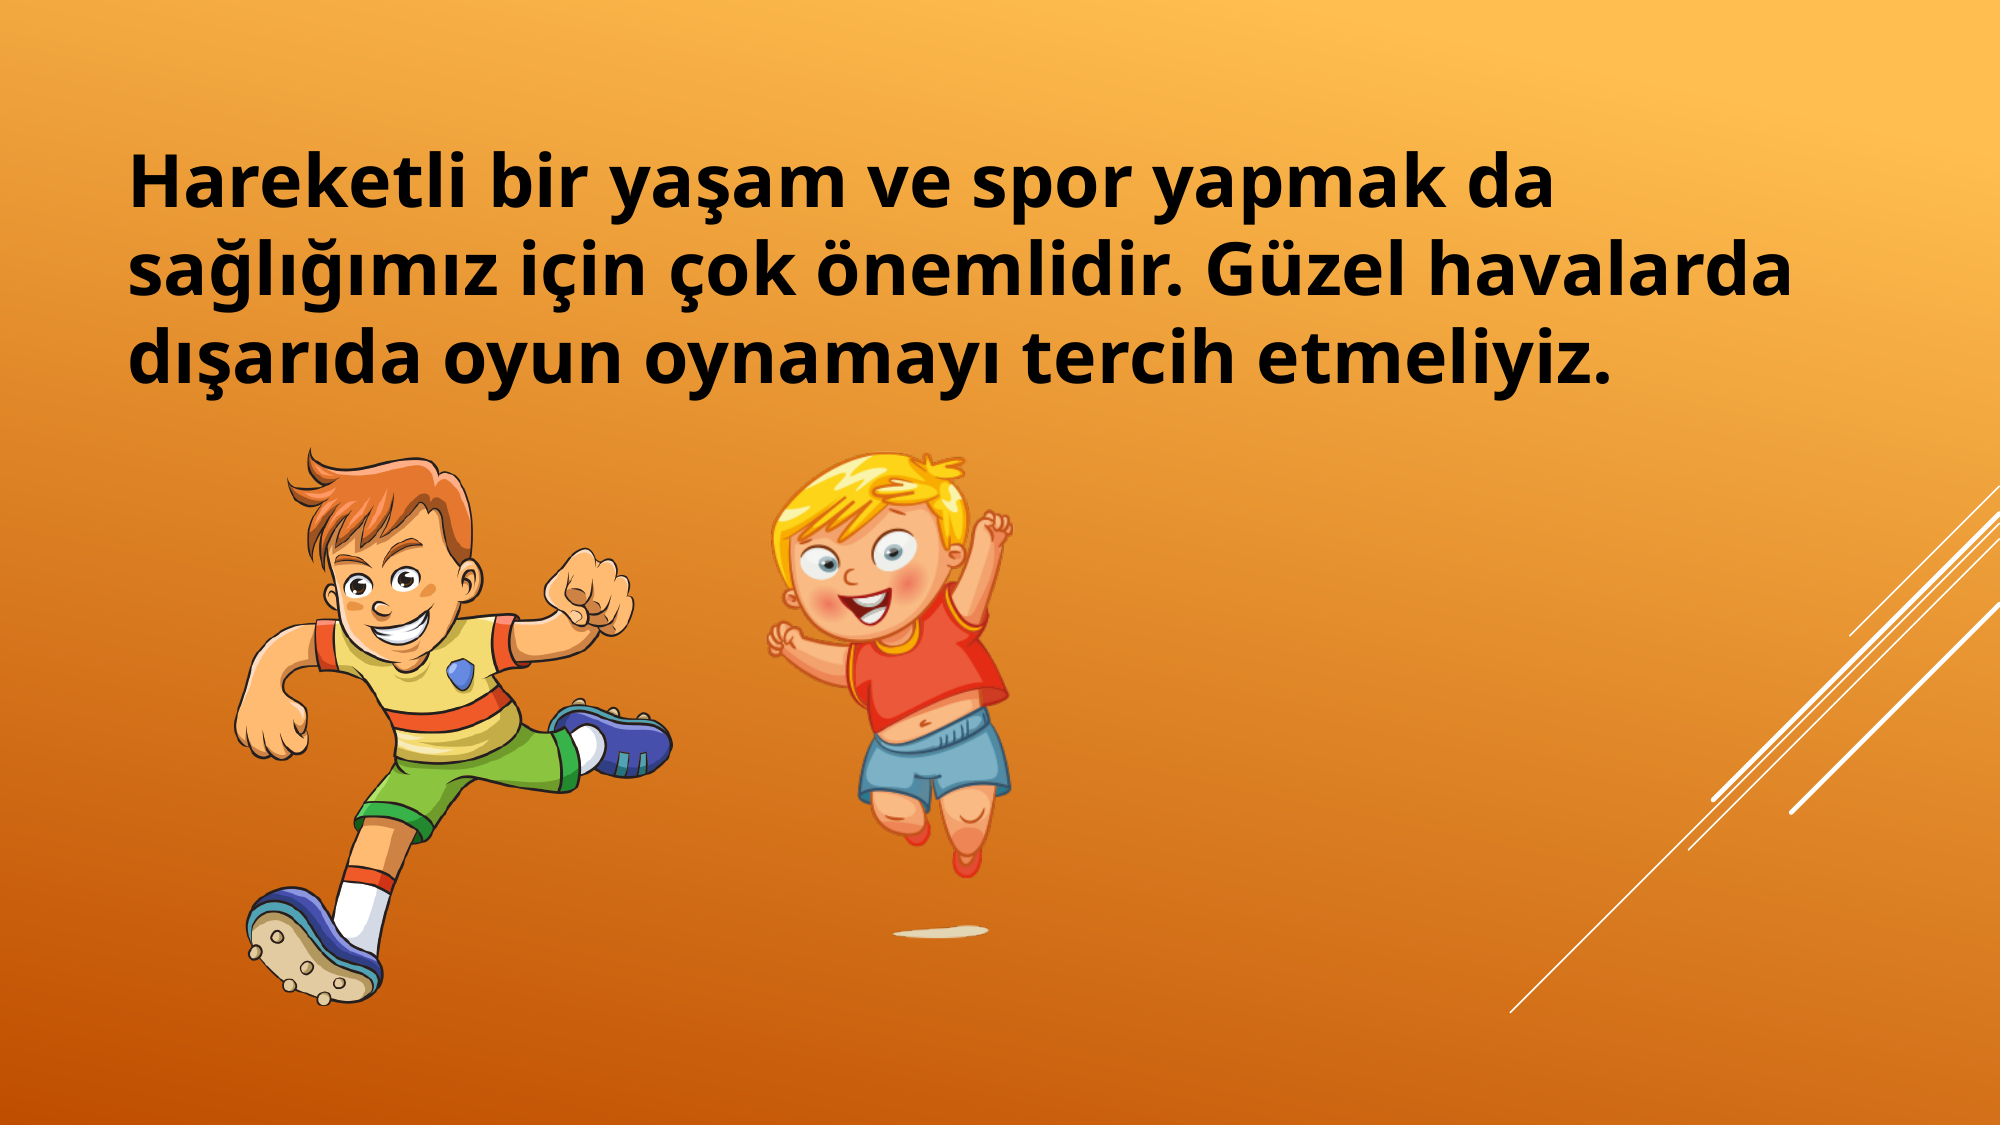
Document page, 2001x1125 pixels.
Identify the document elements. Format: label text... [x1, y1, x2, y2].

picture [224, 420, 1151, 1006]
list Hareketli bir yaşam ve spor yapmak da sağlığımız için çok önemlidir. Güzel havalarda dışarıda oyun oynamayı tercih etmeliyiz. [112, 112, 1839, 421]
